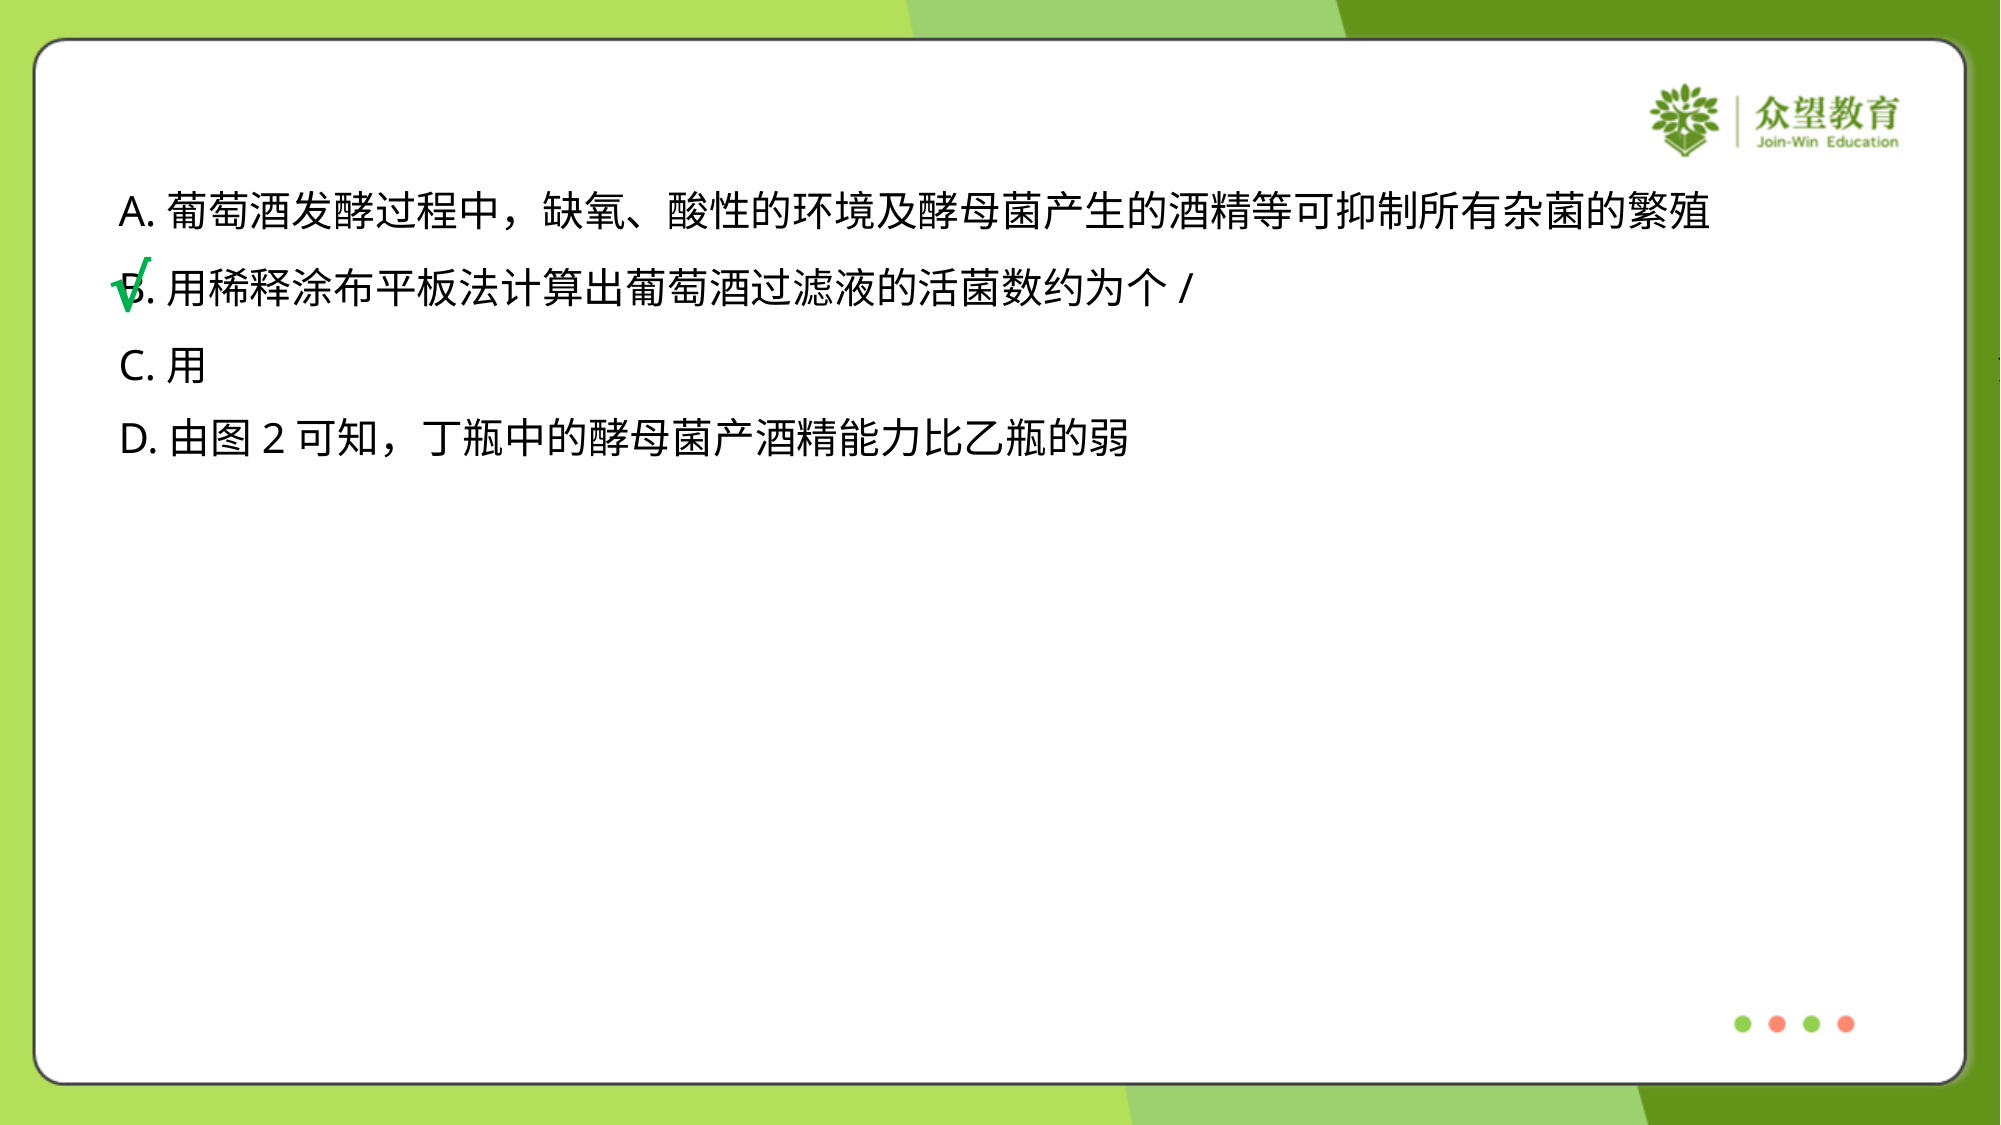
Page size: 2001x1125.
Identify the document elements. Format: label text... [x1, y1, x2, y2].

text_box √ [108, 246, 152, 325]
picture [0, 0, 2000, 1125]
